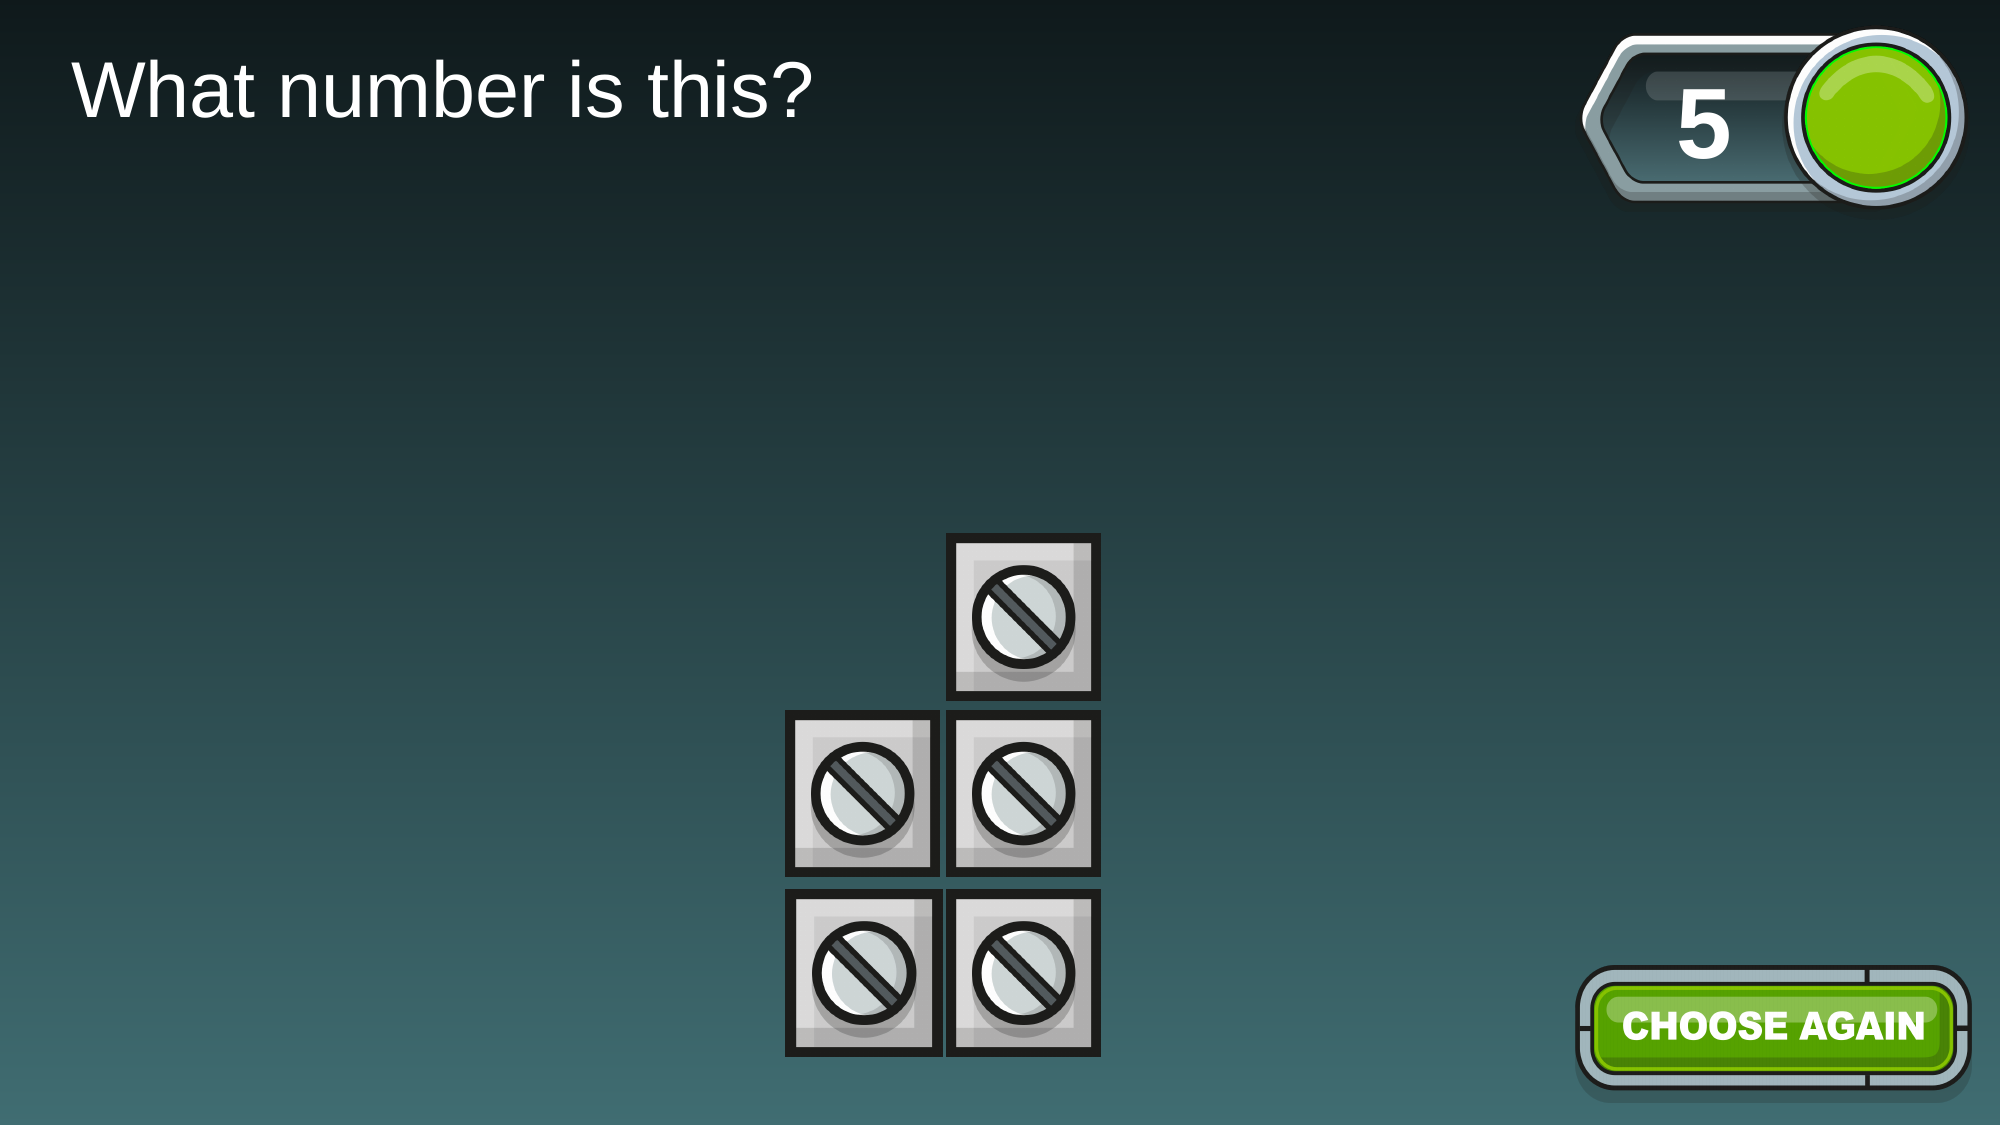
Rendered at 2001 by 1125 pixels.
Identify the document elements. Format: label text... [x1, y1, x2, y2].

text_box What number is this? [55, 30, 1093, 162]
picture [1575, 25, 1971, 221]
picture [1575, 965, 1972, 1104]
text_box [784, 533, 1101, 1057]
